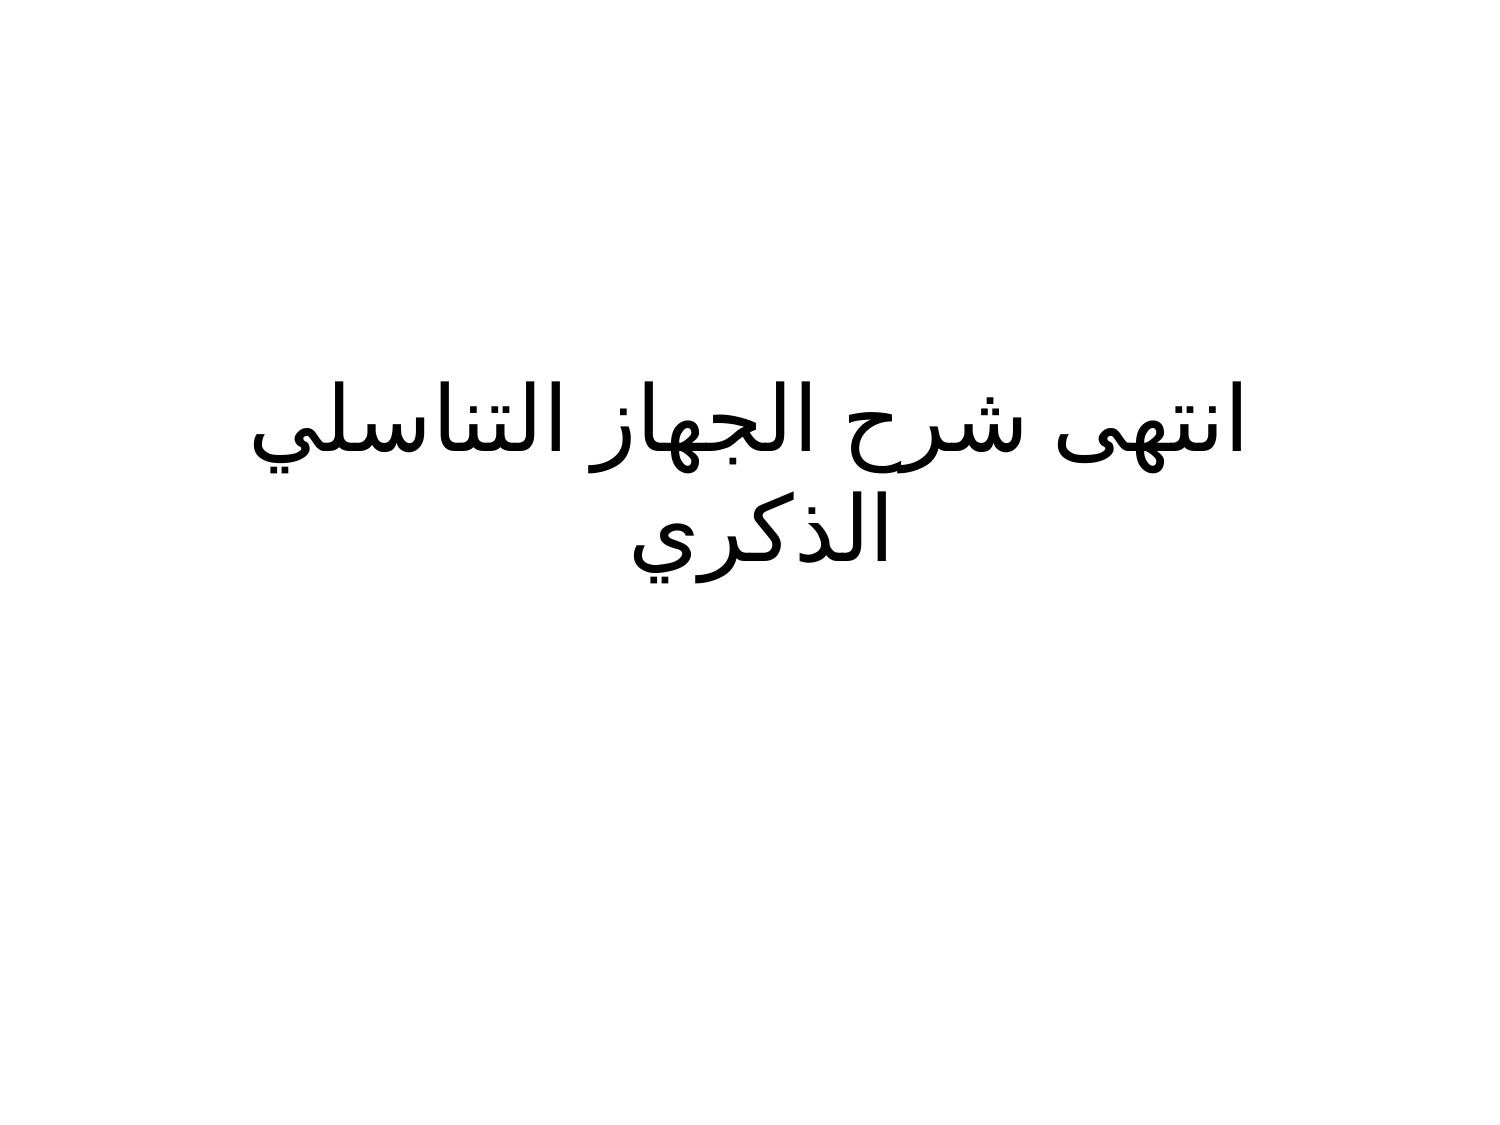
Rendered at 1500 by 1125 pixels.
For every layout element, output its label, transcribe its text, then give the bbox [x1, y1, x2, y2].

title انتهى شرح الجهاز التناسلي الذكري [112, 349, 1388, 591]
